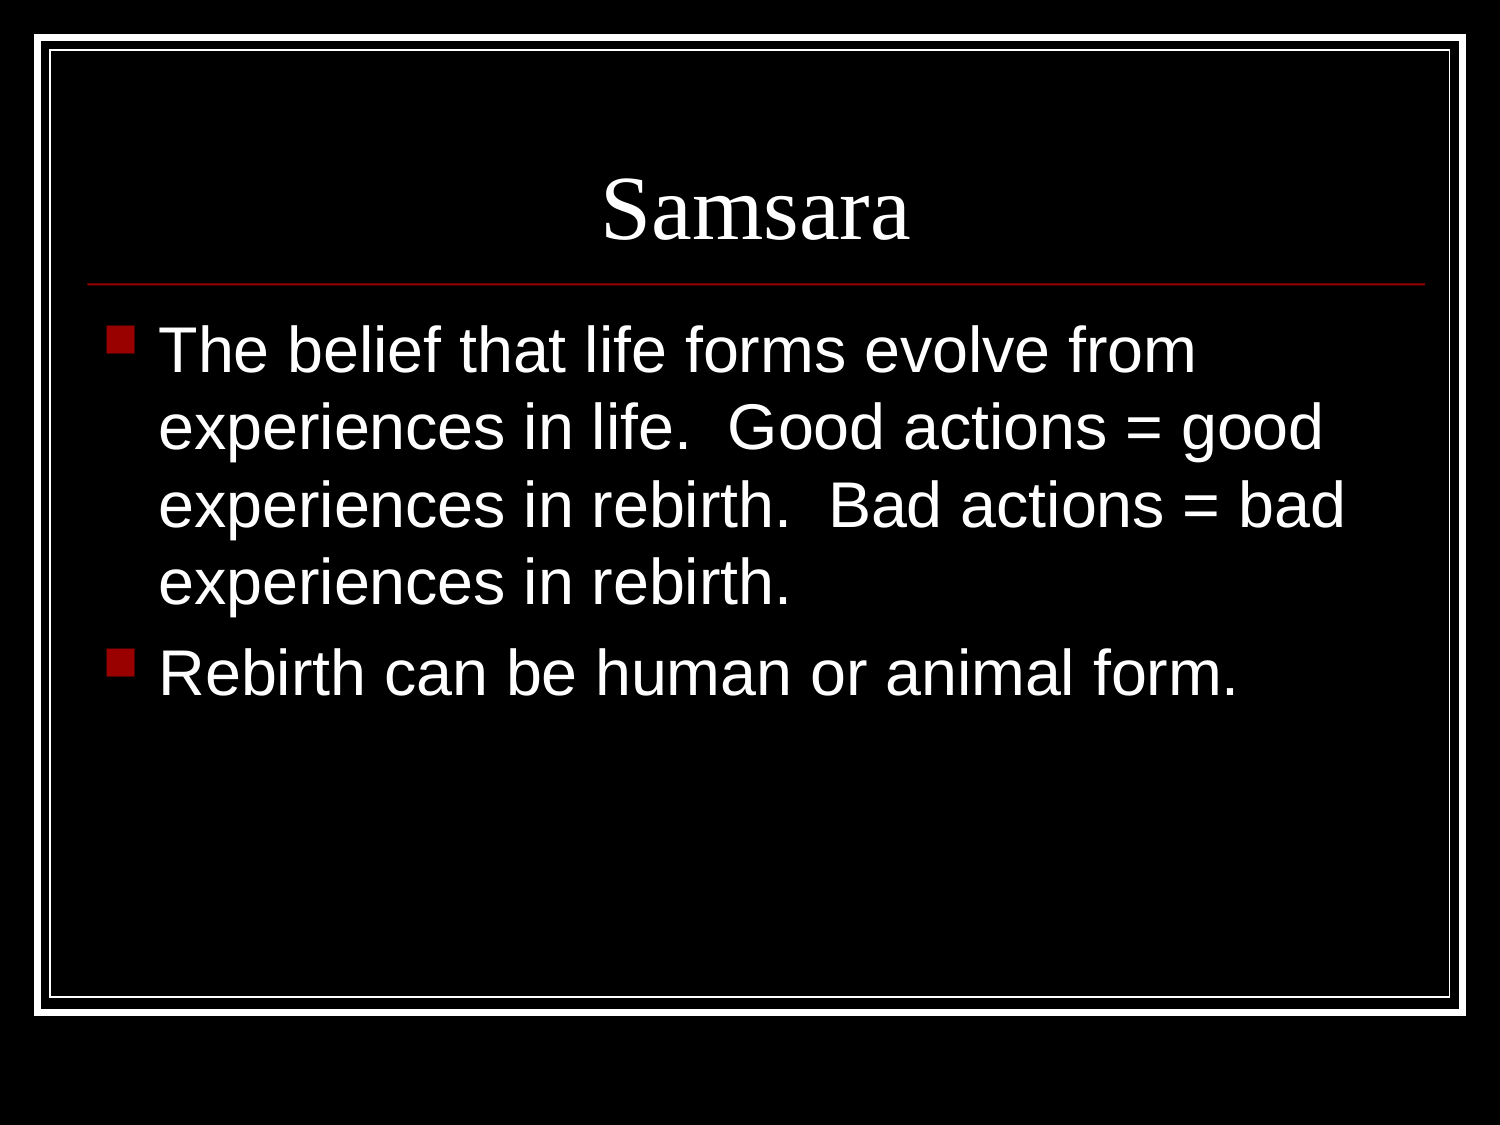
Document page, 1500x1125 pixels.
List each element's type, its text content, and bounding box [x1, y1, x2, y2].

list The belief that life forms evolve from experiences in life. Good actions = good experiences in rebirth. Bad actions = bad experiences in rebirth. Rebirth can be human or animal form. [87, 299, 1426, 963]
title Samsara [87, 77, 1426, 266]
